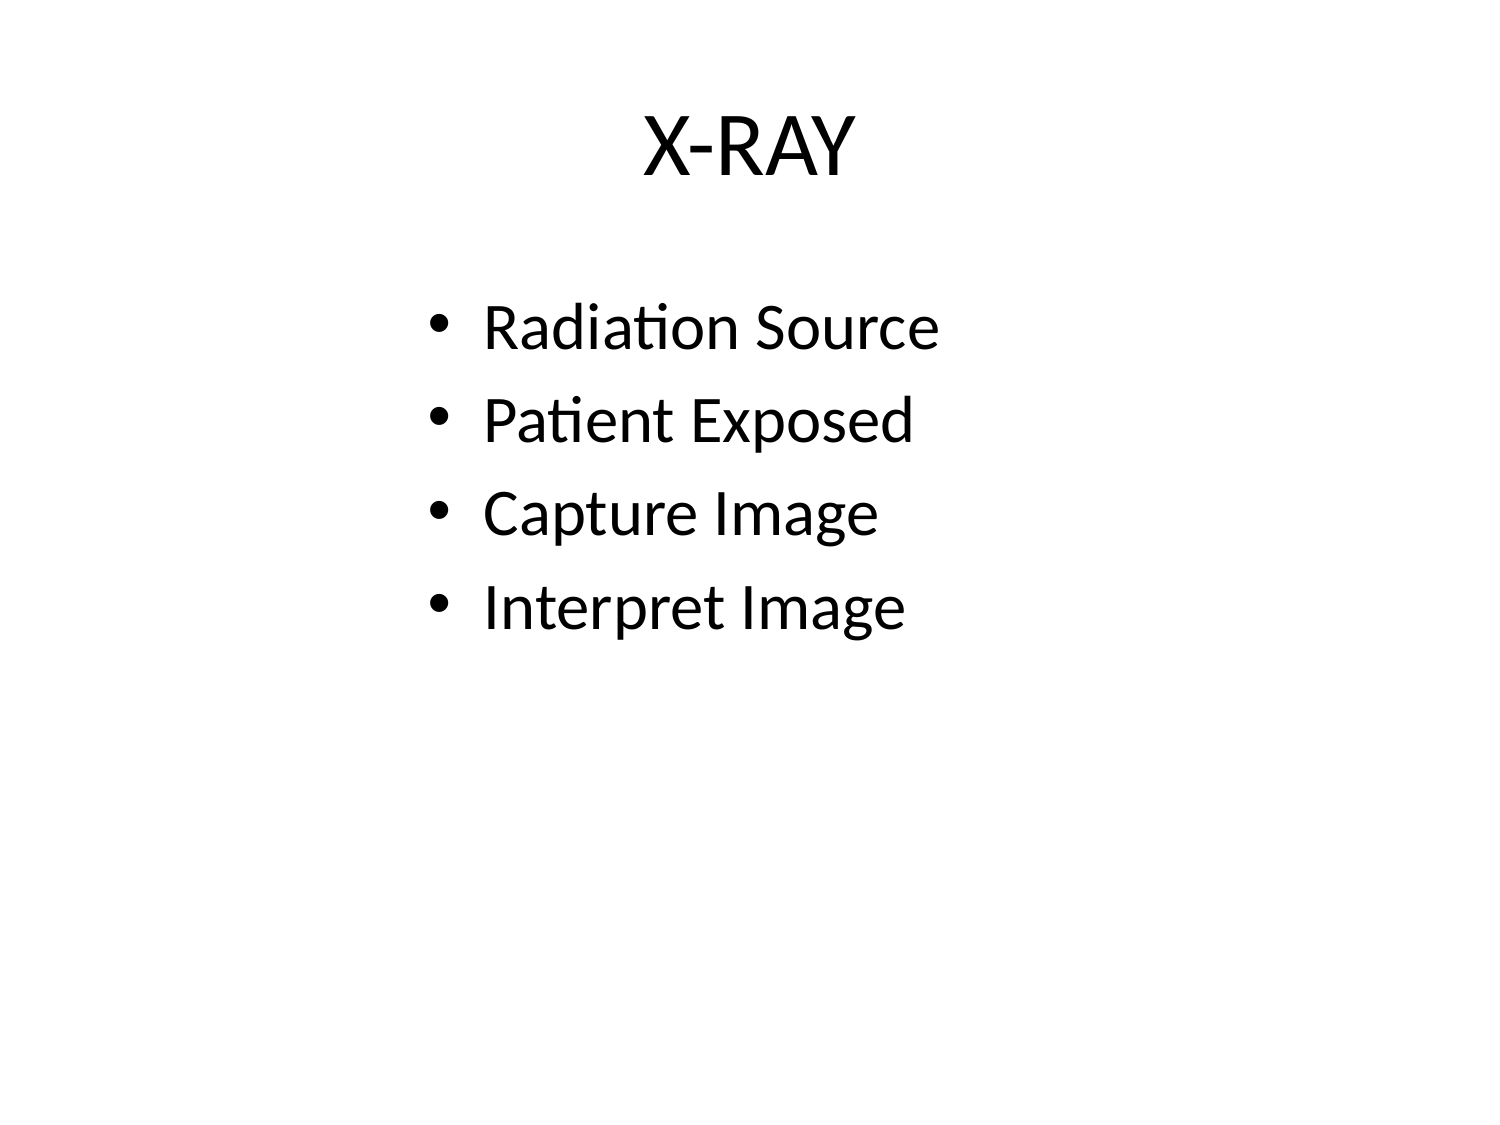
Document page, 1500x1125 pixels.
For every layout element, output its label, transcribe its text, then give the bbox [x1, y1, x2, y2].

title X-RAY [75, 45, 1425, 233]
list Radiation Source Patient Exposed Capture Image Interpret Image [412, 275, 1038, 775]
